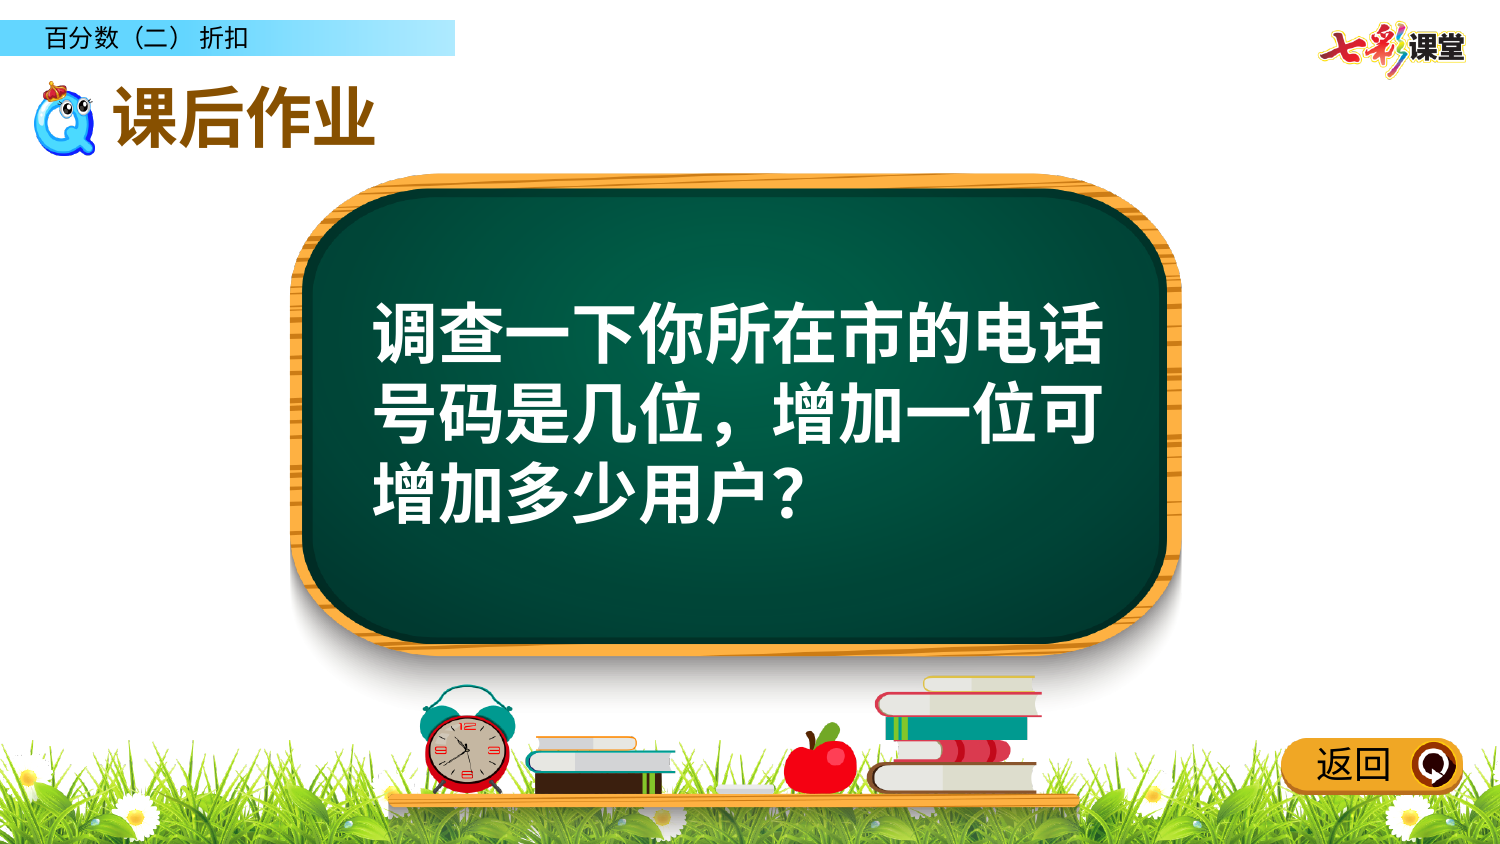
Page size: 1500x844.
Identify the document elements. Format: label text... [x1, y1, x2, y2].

picture [0, 173, 1500, 844]
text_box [1281, 733, 1464, 795]
picture [1316, 20, 1468, 80]
text_box 课后作业 [100, 69, 404, 161]
picture [34, 80, 96, 157]
